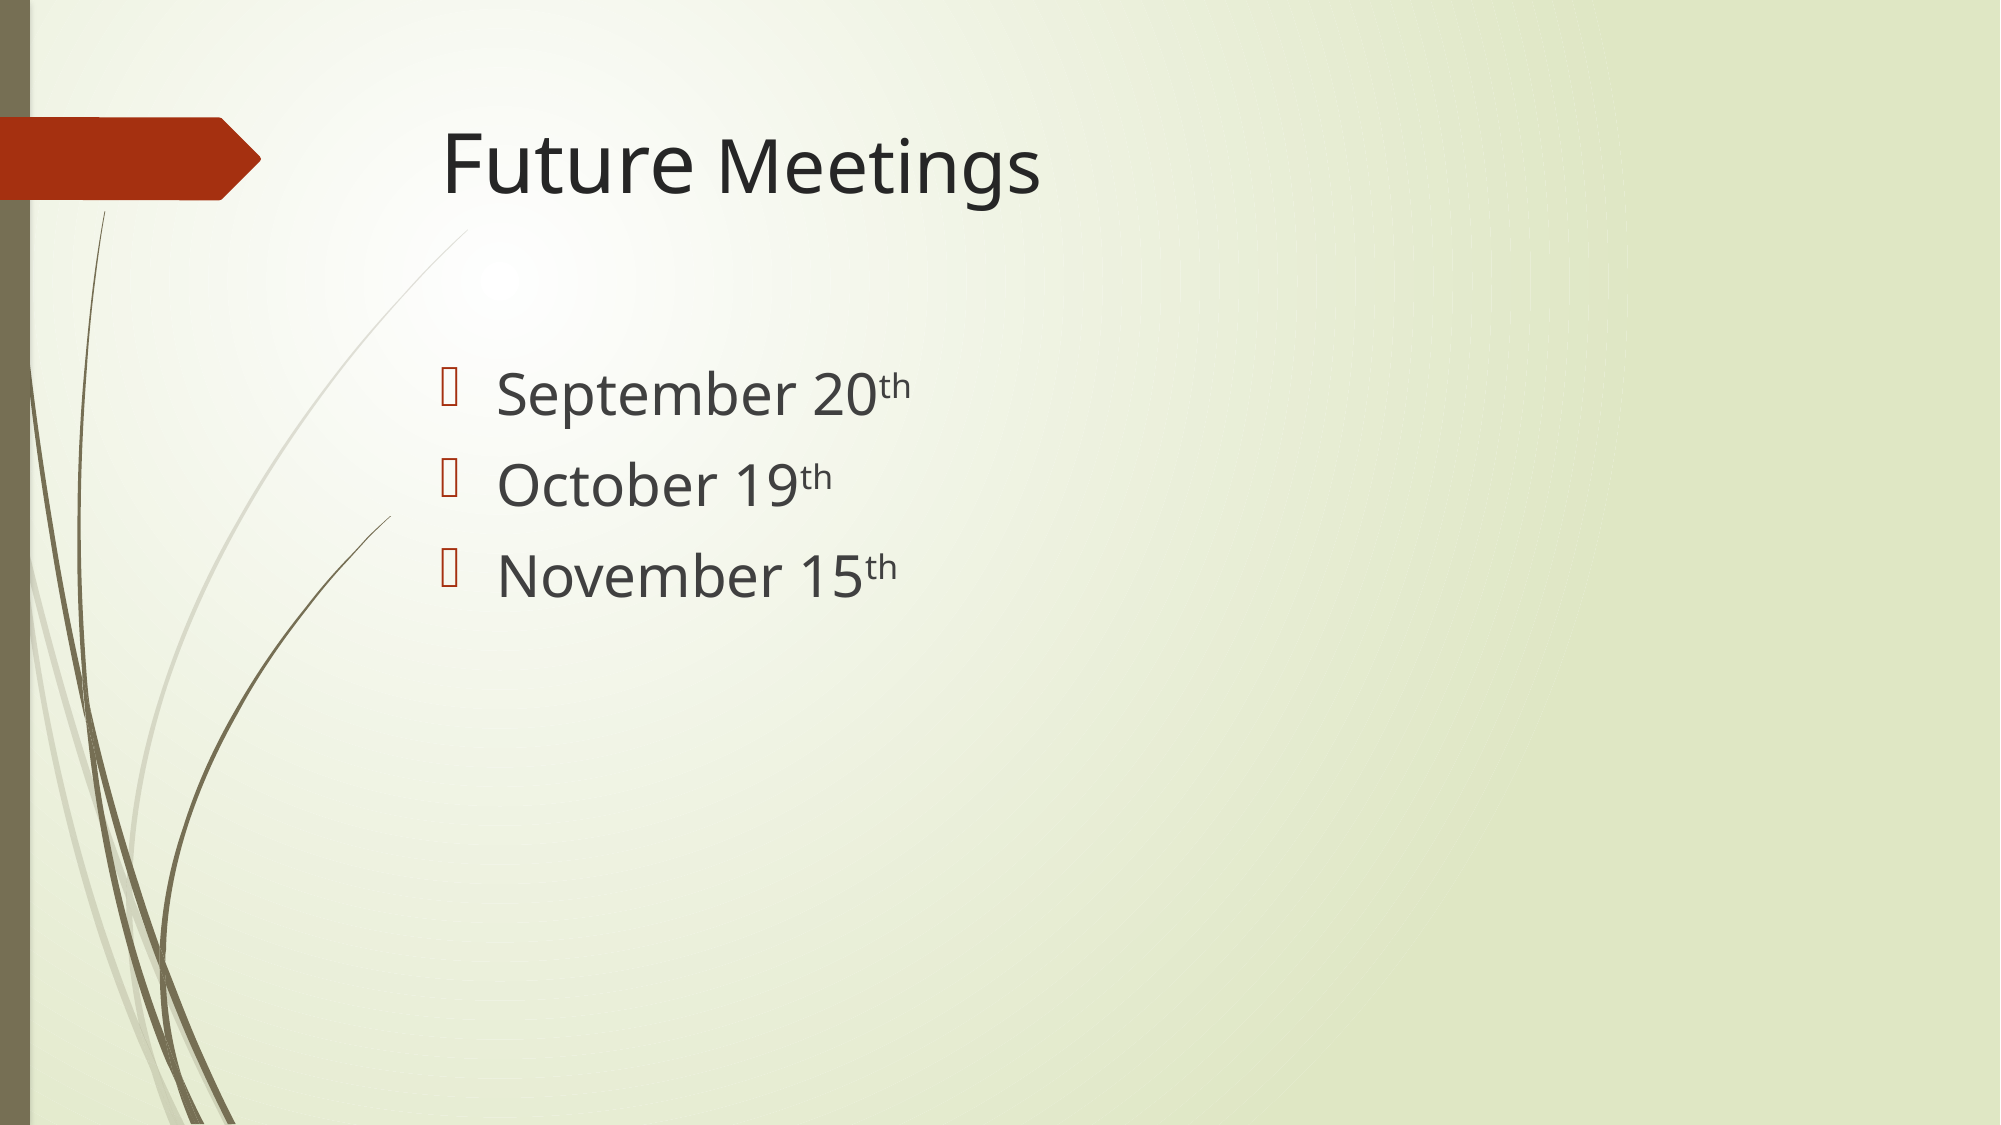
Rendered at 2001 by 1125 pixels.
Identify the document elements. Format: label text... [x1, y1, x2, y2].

list September 20th October 19th November 15th [424, 350, 1888, 970]
title Future Meetings [425, 102, 1888, 313]
